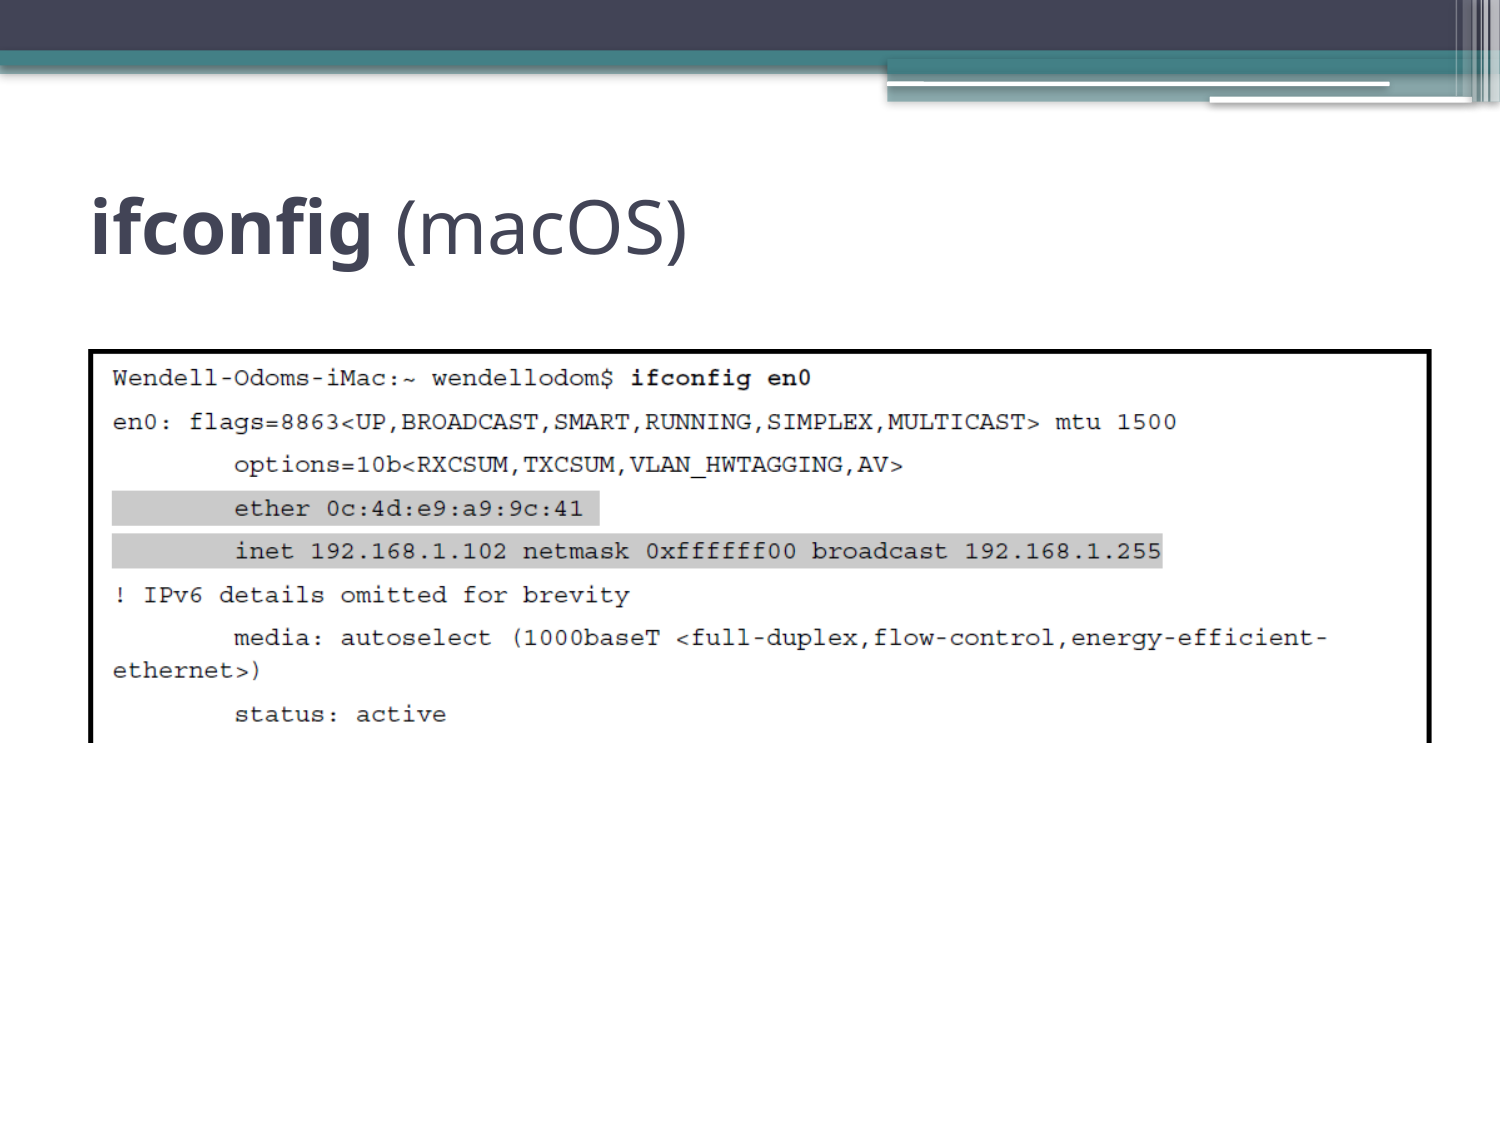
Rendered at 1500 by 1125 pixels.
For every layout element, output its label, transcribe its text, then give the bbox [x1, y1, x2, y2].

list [87, 349, 1433, 743]
title ifconfig (macOS) [75, 137, 1425, 313]
